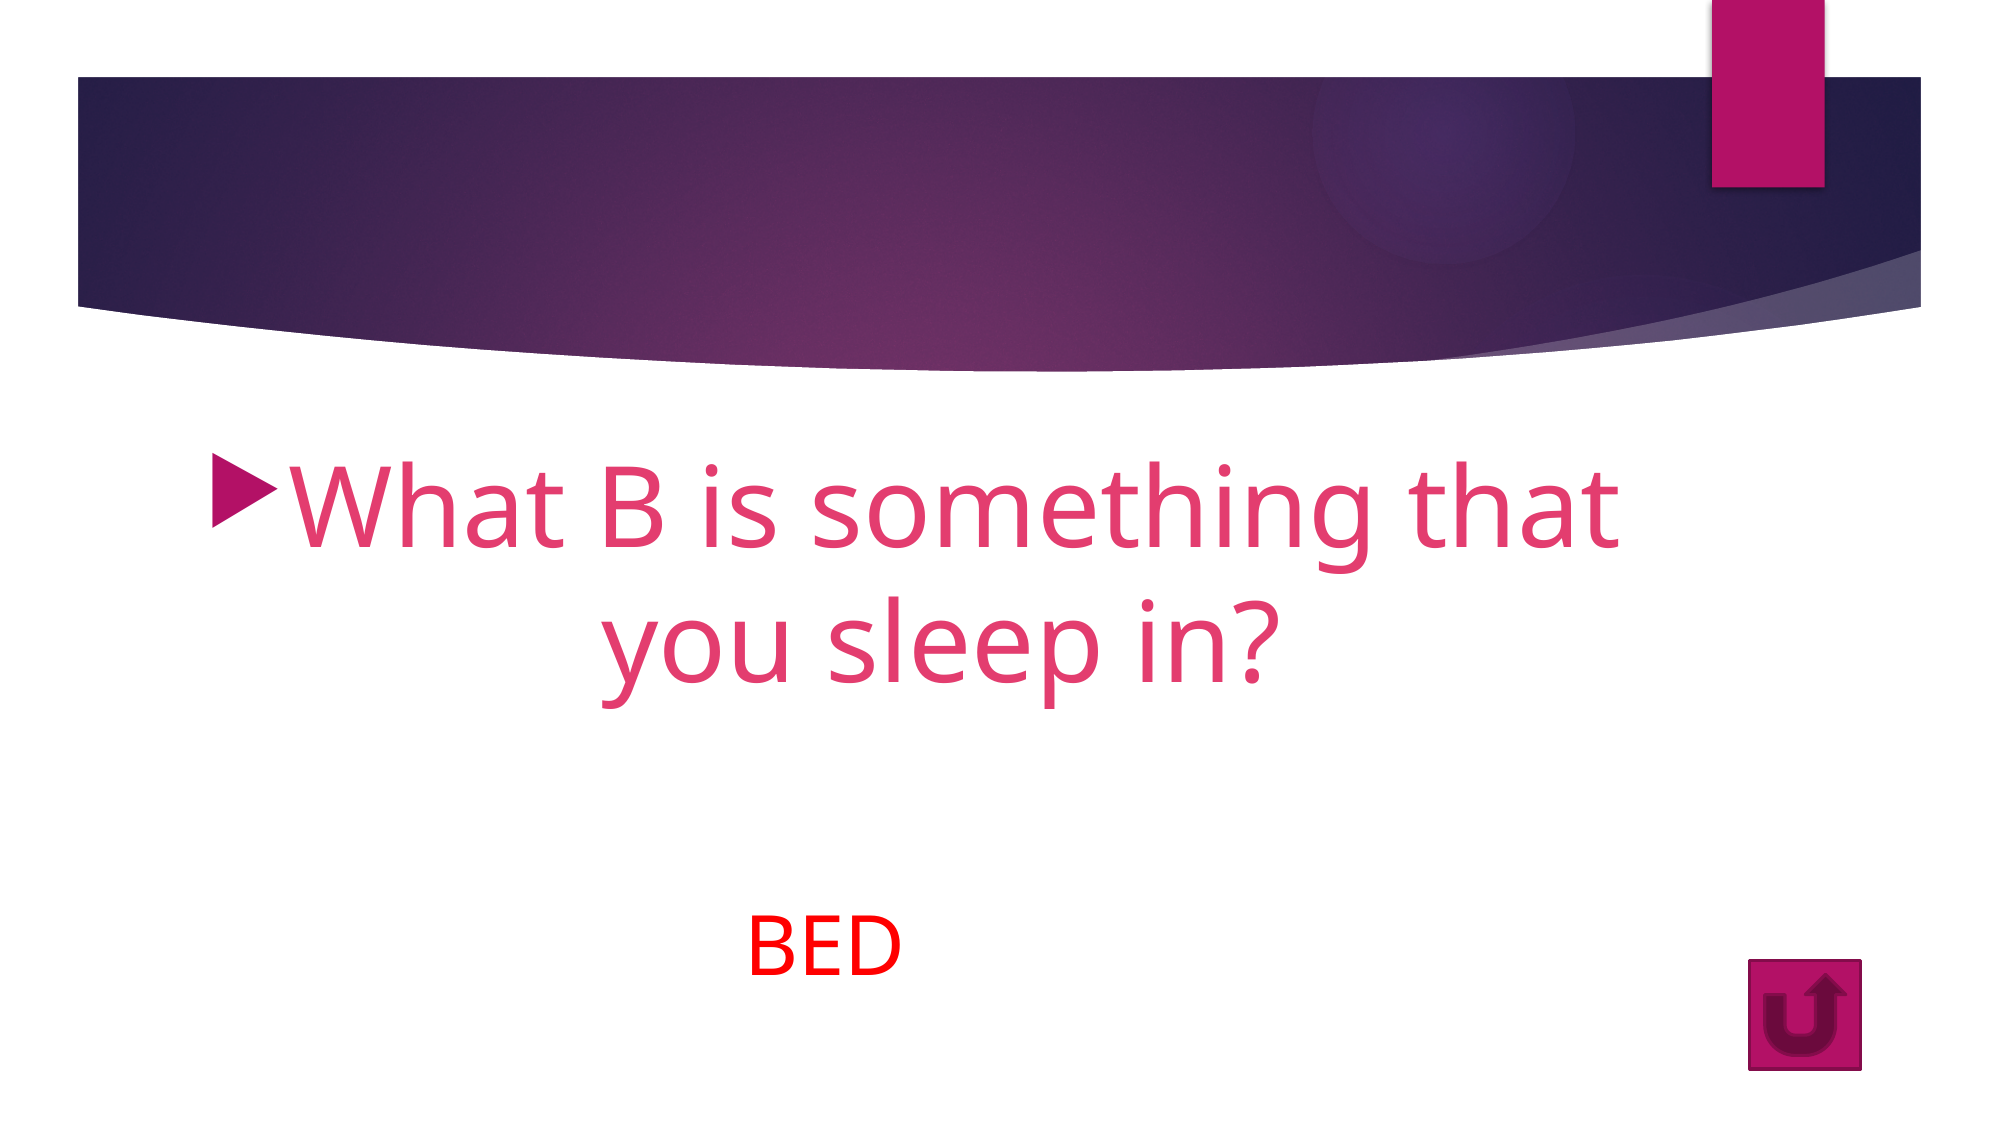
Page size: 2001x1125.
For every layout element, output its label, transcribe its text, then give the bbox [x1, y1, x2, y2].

text_box BED [729, 884, 1204, 1000]
list What B is something that you sleep in? [189, 427, 1638, 988]
text_box [1748, 959, 1862, 1071]
